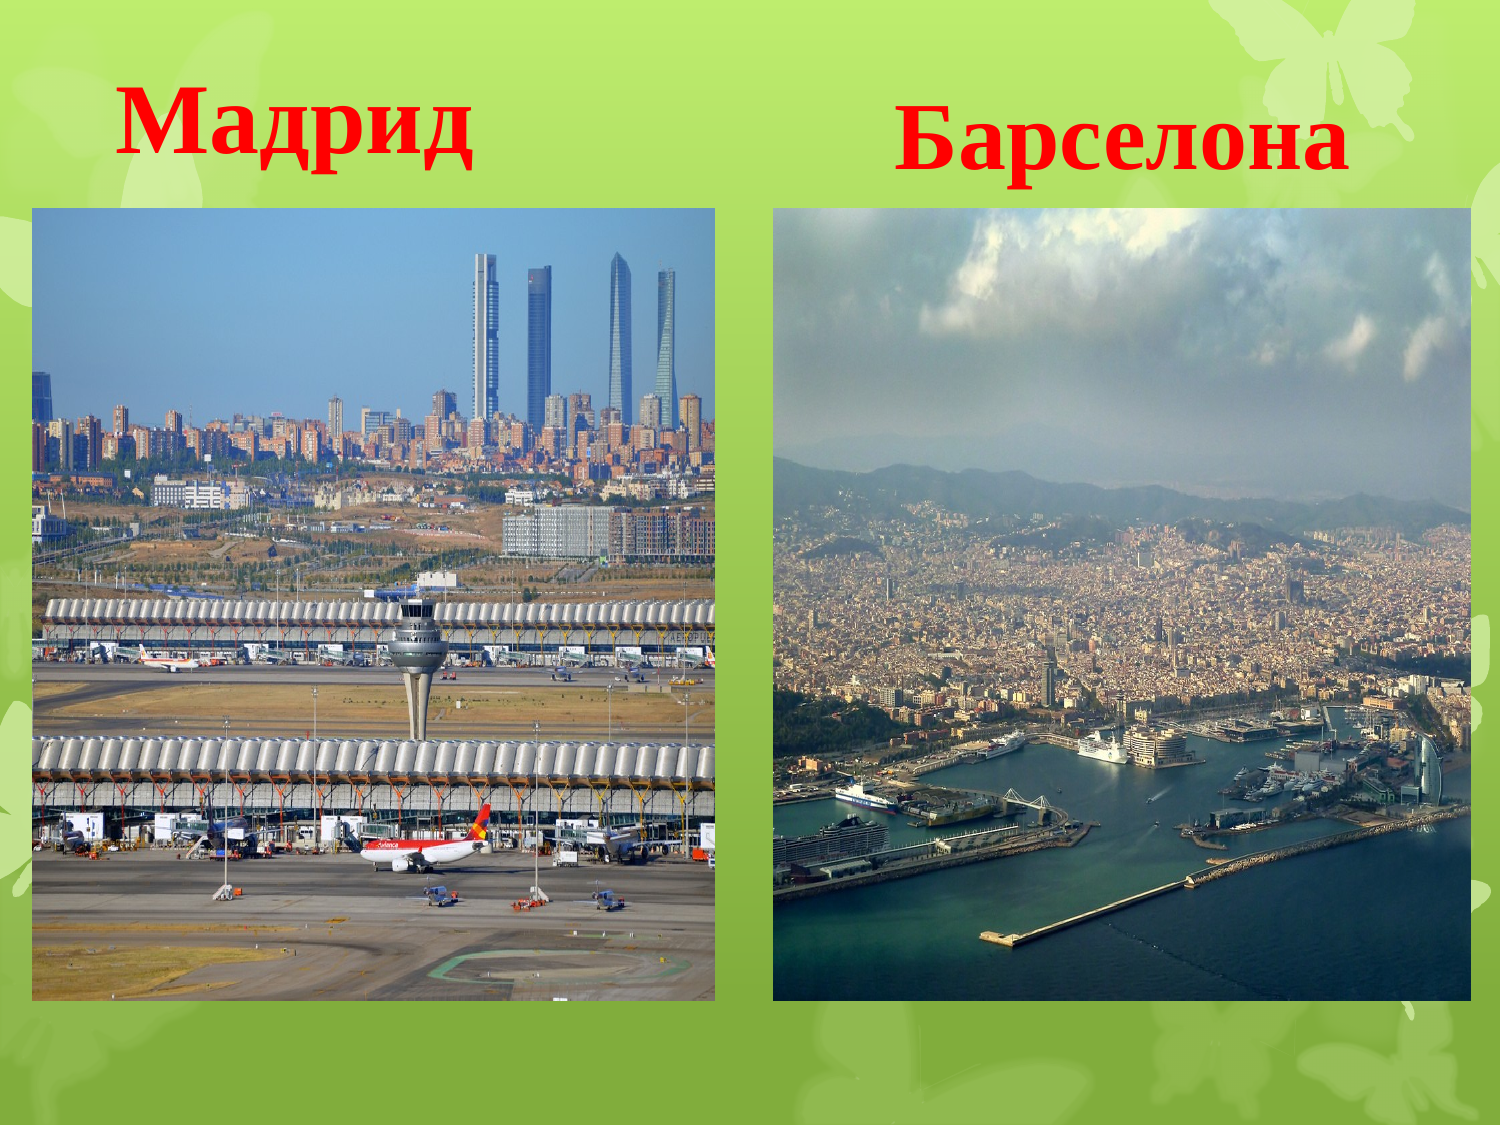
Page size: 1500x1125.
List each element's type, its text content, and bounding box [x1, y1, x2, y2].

picture [773, 207, 1472, 1001]
title Мадрид [100, 78, 532, 205]
picture [31, 207, 716, 1001]
list Барселона [879, 66, 1370, 205]
